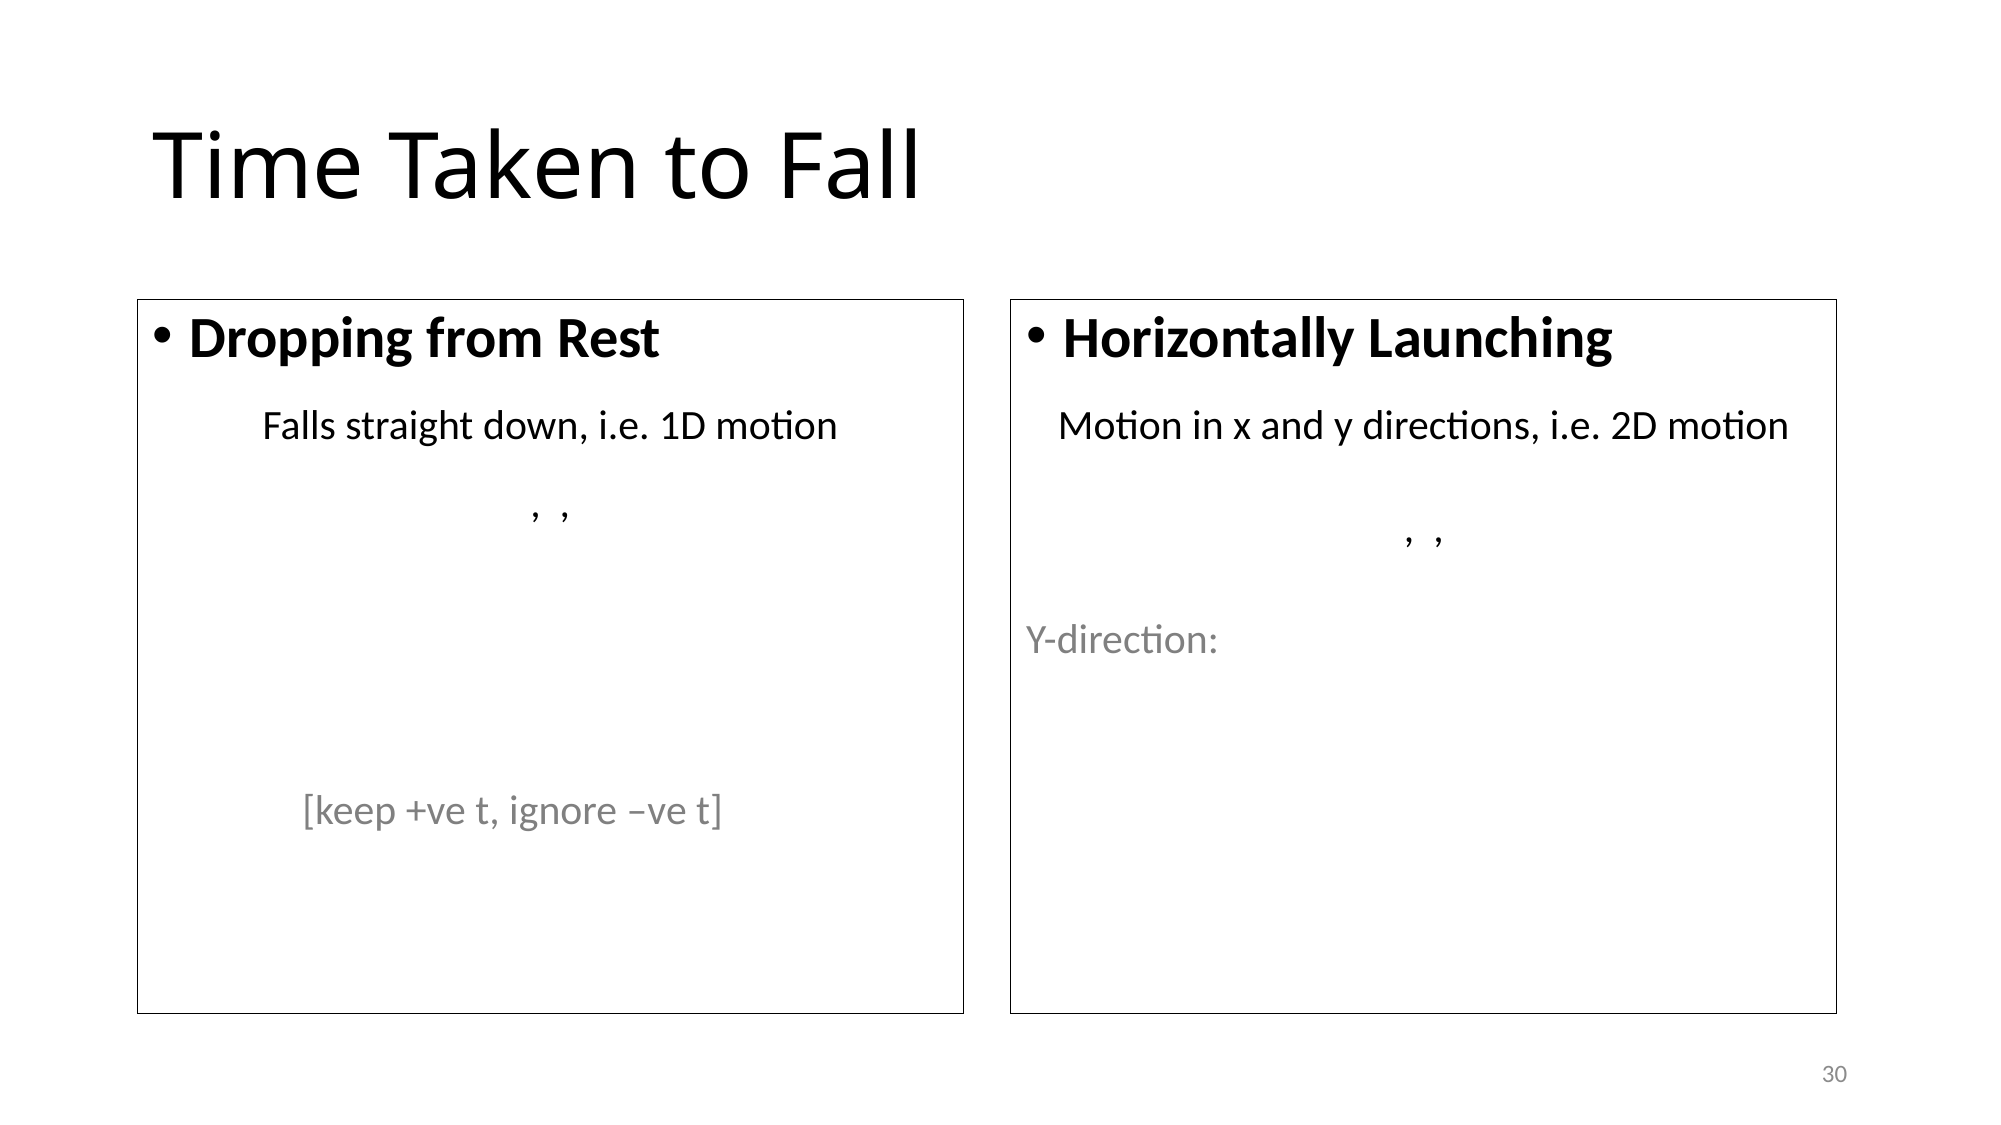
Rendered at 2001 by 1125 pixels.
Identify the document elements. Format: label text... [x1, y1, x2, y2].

slide_number 30 [1412, 1042, 1863, 1103]
title Time Taken to Fall [137, 59, 1863, 278]
